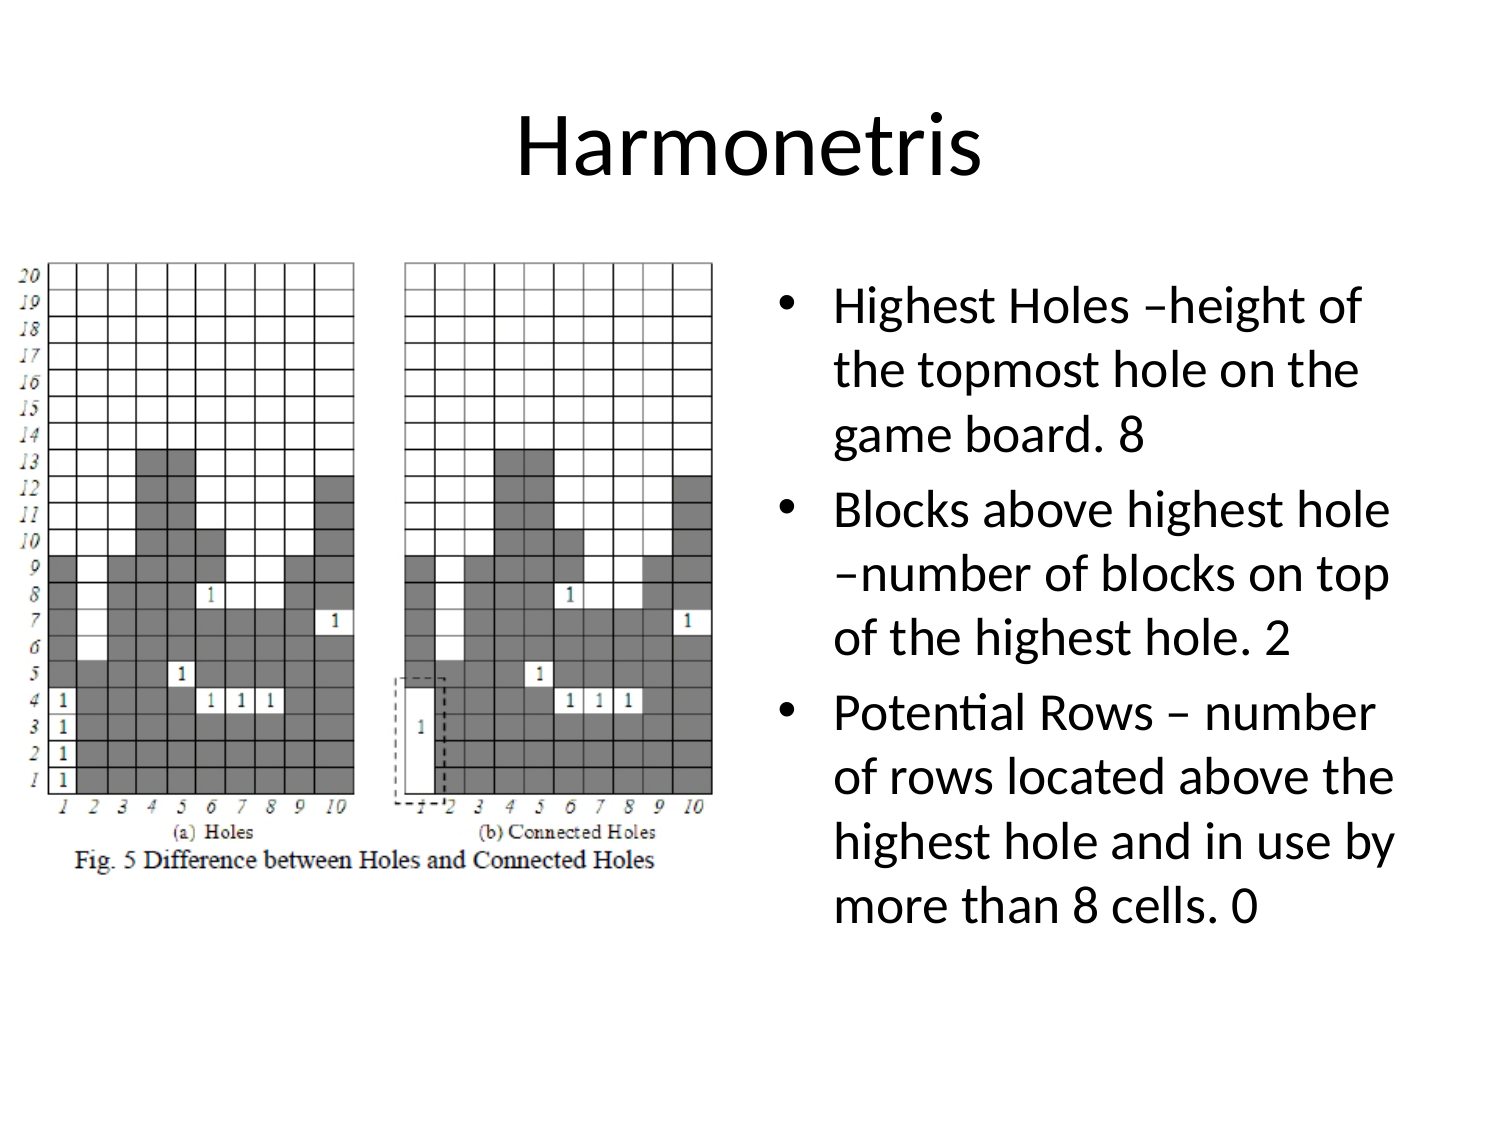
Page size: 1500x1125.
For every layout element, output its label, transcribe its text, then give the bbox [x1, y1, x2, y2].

list Highest Holes –height of the topmost hole on the game board. 8 Blocks above highest hole –number of blocks on top of the highest hole. 2 Potential Rows – number of rows located above the highest hole and in use by more than 8 cells. 0 [762, 262, 1425, 1005]
title Harmonetris [75, 45, 1425, 233]
picture [0, 247, 727, 878]
